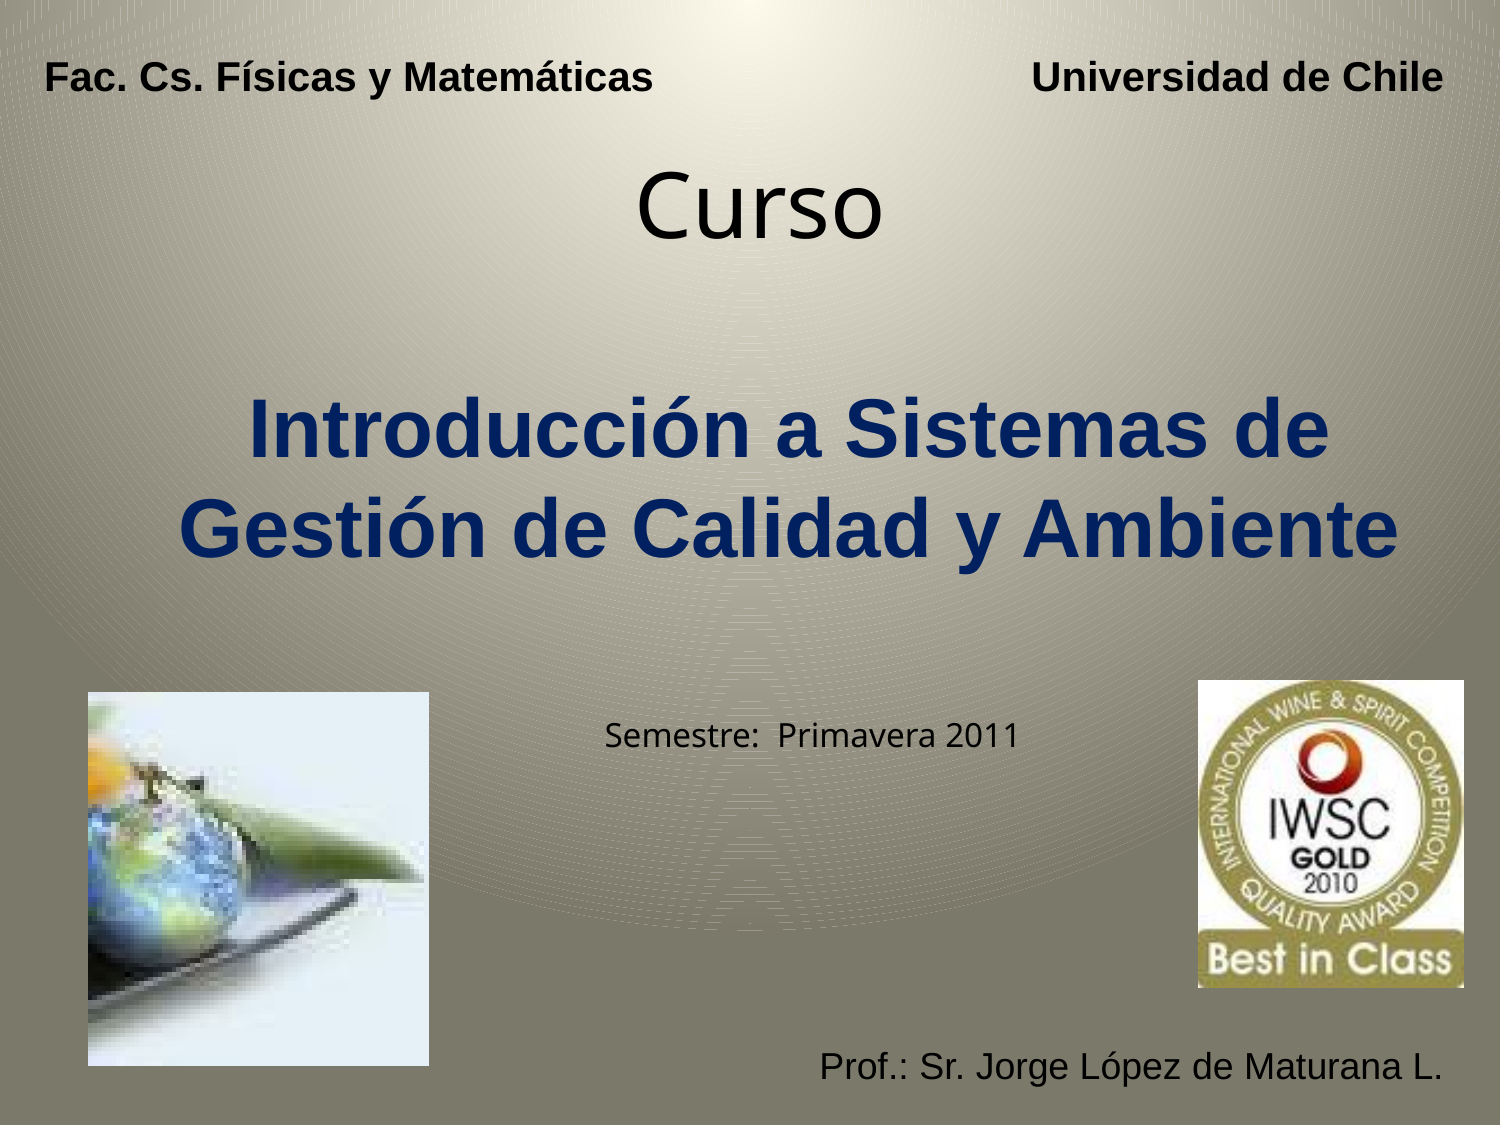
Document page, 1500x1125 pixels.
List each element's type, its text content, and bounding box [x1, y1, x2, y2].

text_box Universidad de Chile [750, 42, 1459, 108]
text_box Semestre: Primavera 2011 [431, 692, 1117, 775]
text_box Fac. Cs. Físicas y Matemáticas [29, 42, 750, 108]
text_box Introducción a Sistemas de Gestión de Calidad y Ambiente [41, 349, 1460, 598]
text_box Prof.: Sr. Jorge López de Maturana L. [750, 1034, 1459, 1095]
picture [88, 692, 430, 1066]
title Curso [0, 101, 1442, 302]
picture [1198, 680, 1464, 988]
